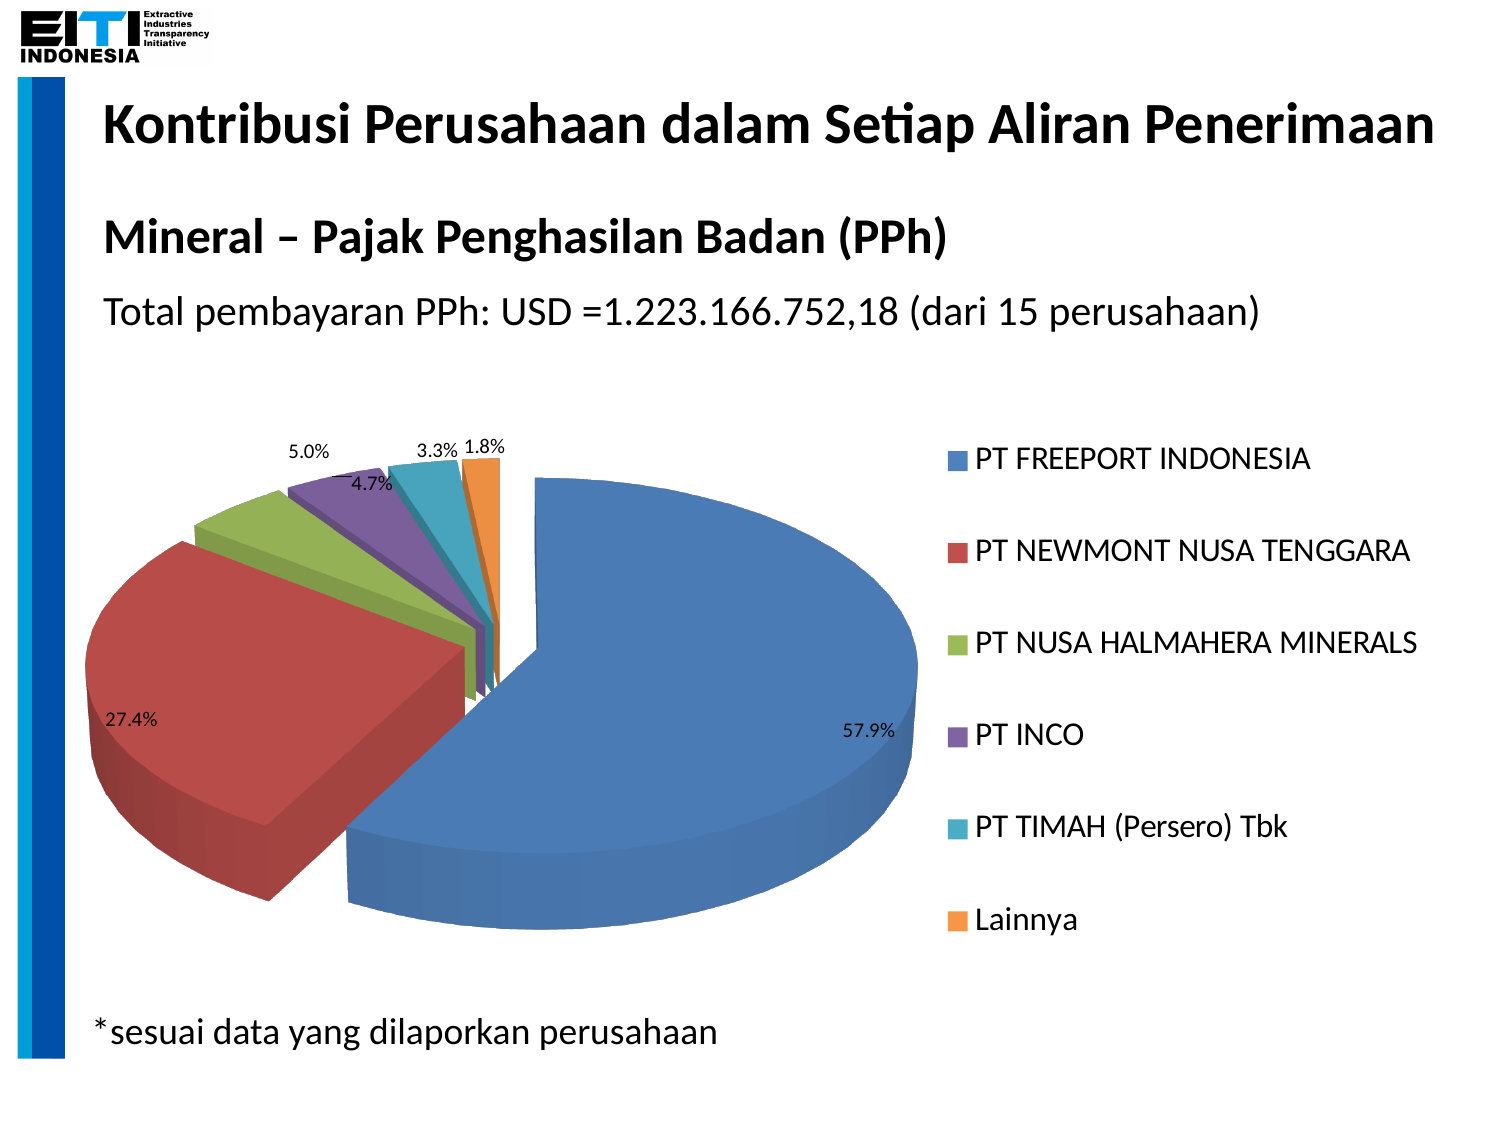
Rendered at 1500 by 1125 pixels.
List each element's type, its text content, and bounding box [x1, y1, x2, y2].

picture [17, 7, 213, 67]
text_box *sesuai data yang dilaporkan perusahaan [76, 1021, 786, 1060]
text_box Mineral – Pajak Penghasilan Badan (PPh) Total pembayaran PPh: USD =1.223.166.752,18 (dari 15 perusahaan) [88, 196, 1329, 341]
chart [8, 373, 1500, 1013]
text_box Kontribusi Perusahaan dalam Setiap Aliran Penerimaan [88, 78, 1459, 163]
